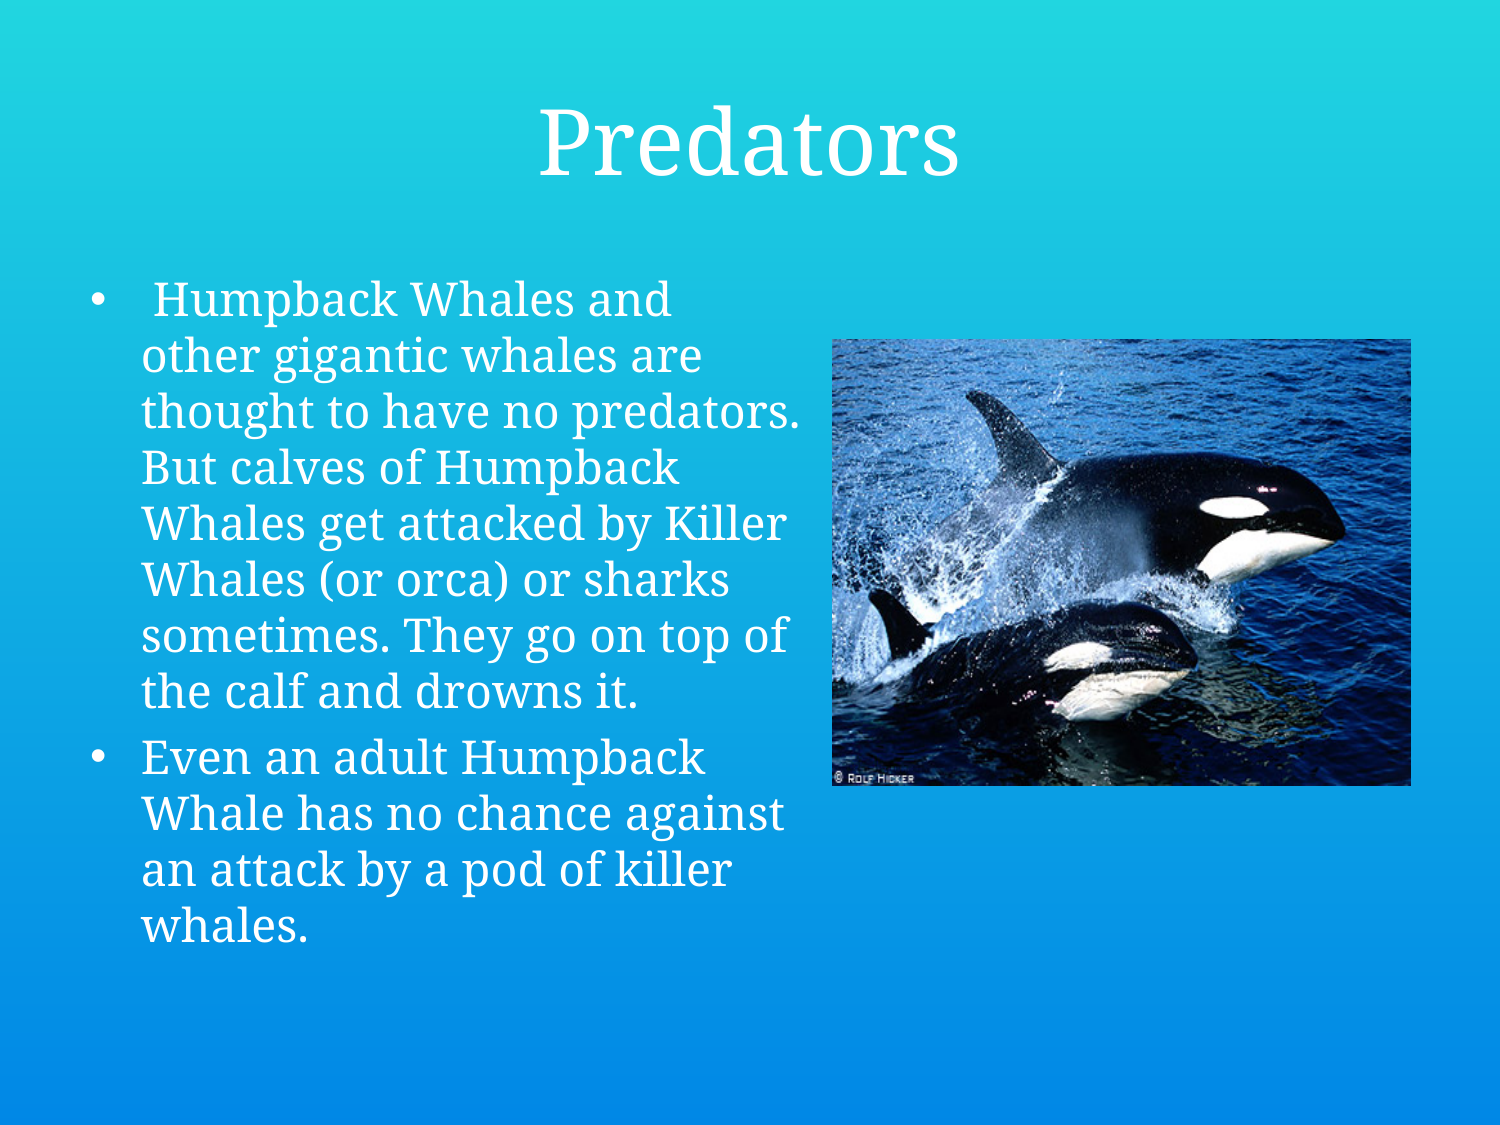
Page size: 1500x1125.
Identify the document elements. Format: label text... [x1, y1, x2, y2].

picture [821, 339, 1500, 785]
title Predators [75, 45, 1425, 233]
list Humpback Whales and other gigantic whales are thought to have no predators. But calves of Humpback Whales get attacked by Killer Whales (or orca) or sharks sometimes. They go on top of the calf and drowns it. Even an adult Humpback Whale has no chance against an attack by a pod of killer whales. [75, 262, 821, 1005]
